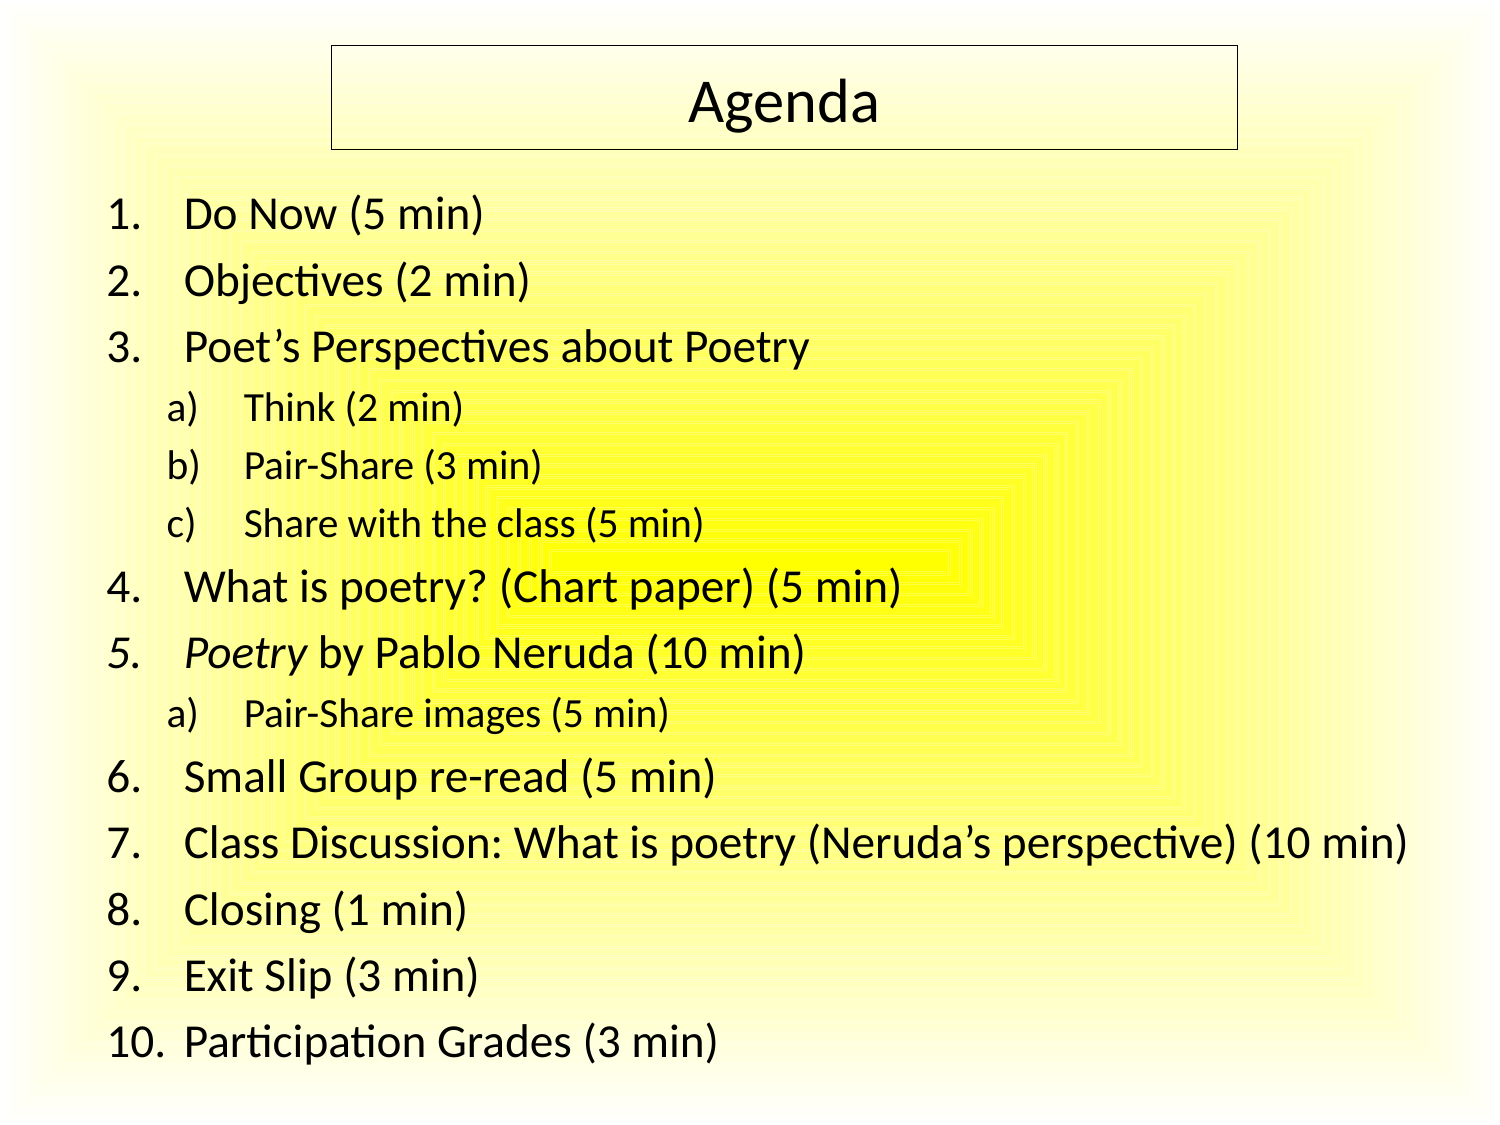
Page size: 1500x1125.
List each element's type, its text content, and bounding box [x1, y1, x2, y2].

list Do Now (5 min) Objectives (2 min) Poet’s Perspectives about Poetry Think (2 min) Pair-Share (3 min) Share with the class (5 min) What is poetry? (Chart paper) (5 min) Poetry by Pablo Neruda (10 min) Pair-Share images (5 min) Small Group re-read (5 min) Class Discussion: What is poetry (Neruda’s perspective) (10 min) Closing (1 min) Exit Slip (3 min) Participation Grades (3 min) [75, 174, 1425, 1100]
text_box Agenda [331, 45, 1238, 150]
